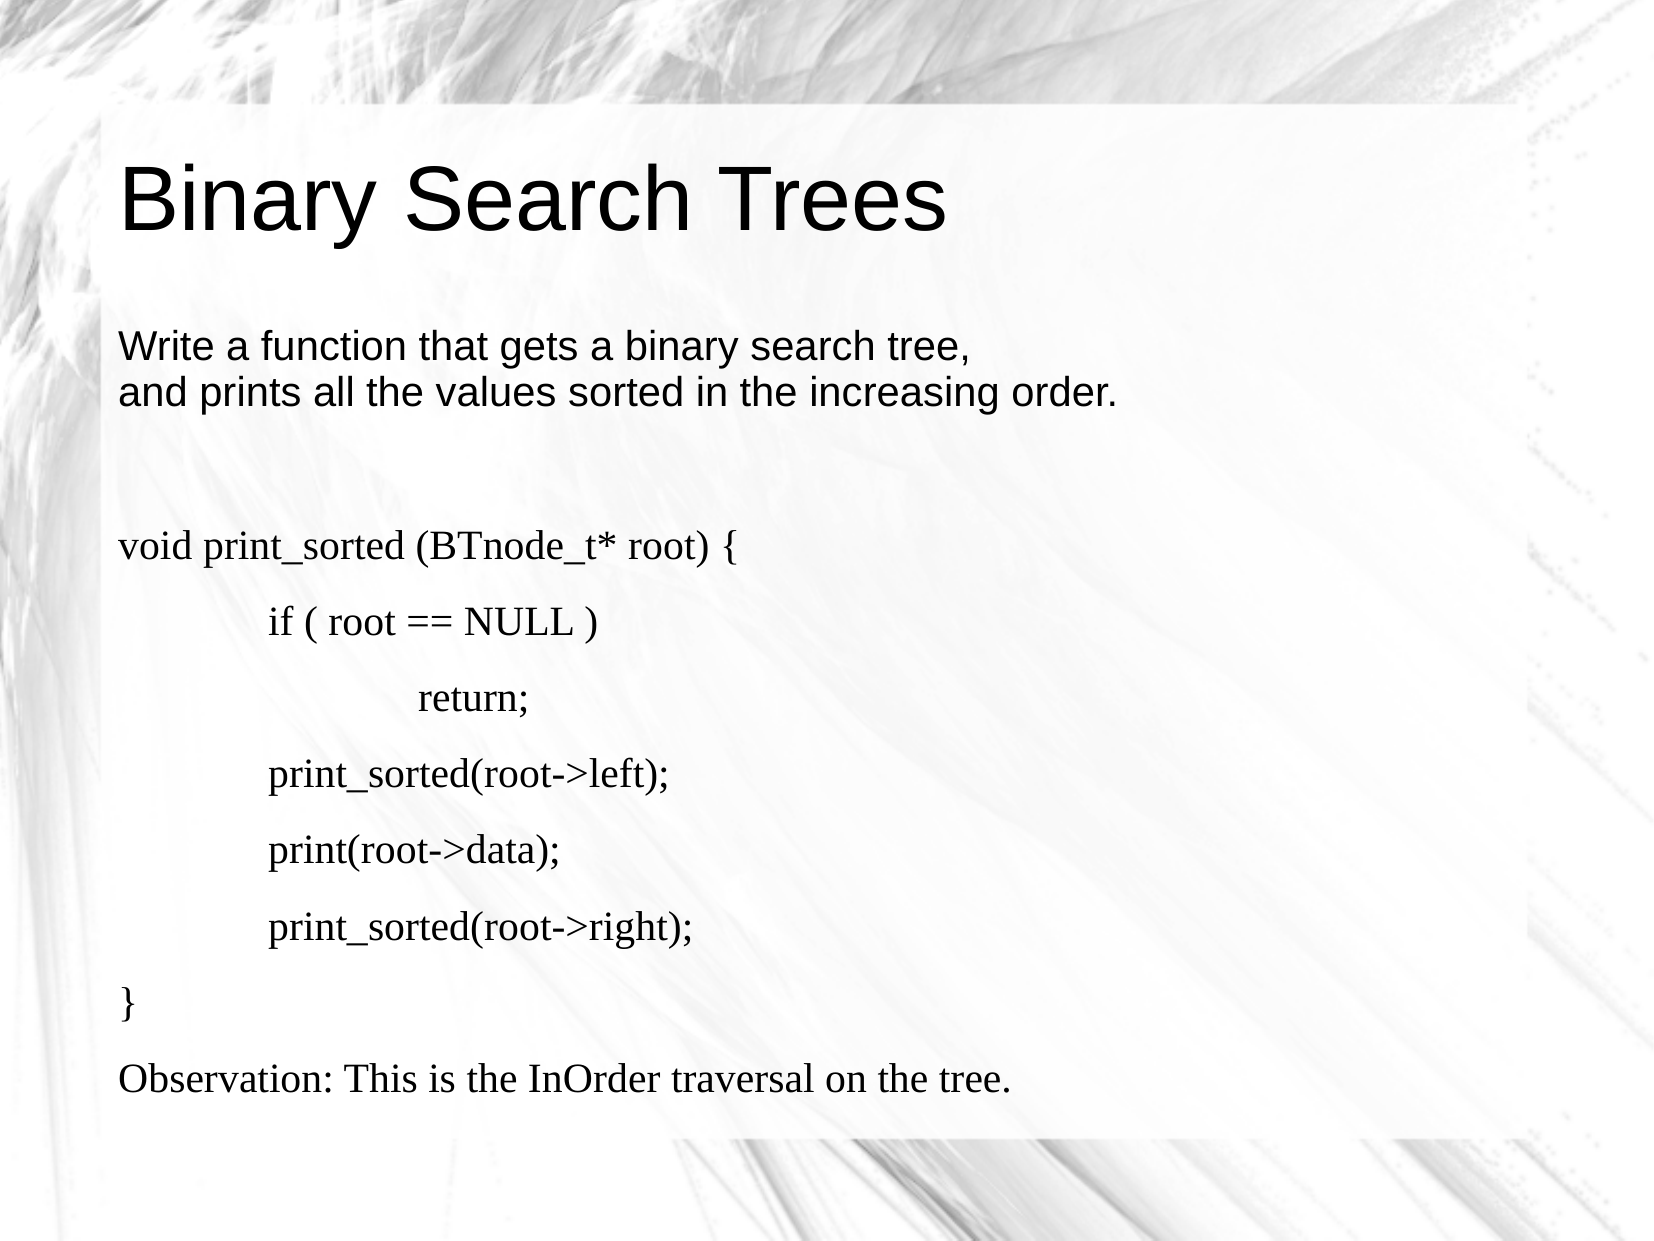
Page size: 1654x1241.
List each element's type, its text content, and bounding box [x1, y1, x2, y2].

title Binary Search Trees [118, 93, 1506, 299]
list Write a function that gets a binary search tree, and prints all the values sorted in the increasing order. void print_sorted (BTnode_t* root) { if ( root == NULL ) return; print_sorted(root->left); print(root->data); print_sorted(root->right); } Observation: This is the InOrder traversal on the tree. [118, 319, 1571, 1109]
picture [0, 0, 1654, 1241]
